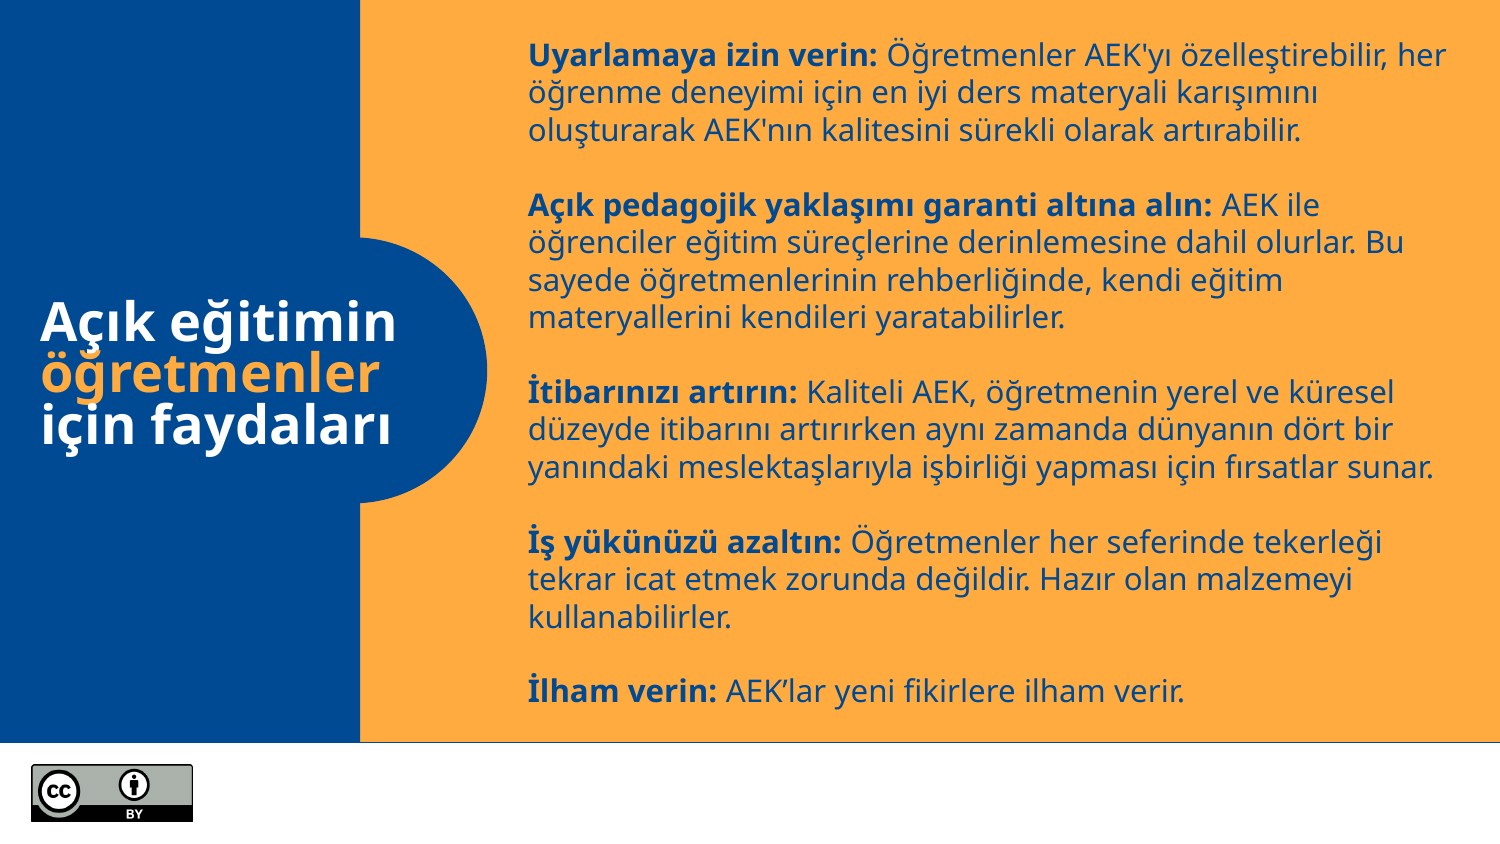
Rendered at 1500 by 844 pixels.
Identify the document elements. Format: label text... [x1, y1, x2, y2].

text_box Açık eğitimin öğretmenler için faydaları [25, 284, 440, 471]
text_box Uyarlamaya izin verin: Öğretmenler AEK'yı özelleştirebilir, her öğrenme deneyimi için en iyi ders materyali karışımını oluşturarak AEK'nın kalitesini sürekli olarak artırabilir. Açık pedagojik yaklaşımı garanti altına alın: AEK ile öğrenciler eğitim süreçlerine derinlemesine dahil olurlar. Bu sayede öğretmenlerinin rehberliğinde, kendi eğitim materyallerini kendileri yaratabilirler. İtibarınızı artırın: Kaliteli AEK, öğretmenin yerel ve küresel düzeyde itibarını artırırken aynı zamanda dünyanın dört bir yanındaki meslektaşlarıyla işbirliği yapması için fırsatlar sunar. İş yükünüzü azaltın: Öğretmenler her seferinde tekerleği tekrar icat etmek zorunda değildir. Hazır olan malzemeyi kullanabilirler. İlham verin: AEK’lar yeni fikirlere ilham verir. [512, 20, 1477, 725]
text_box [250, 237, 488, 504]
picture [31, 764, 193, 822]
text_box [0, 0, 361, 742]
text_box [0, 750, 1500, 844]
